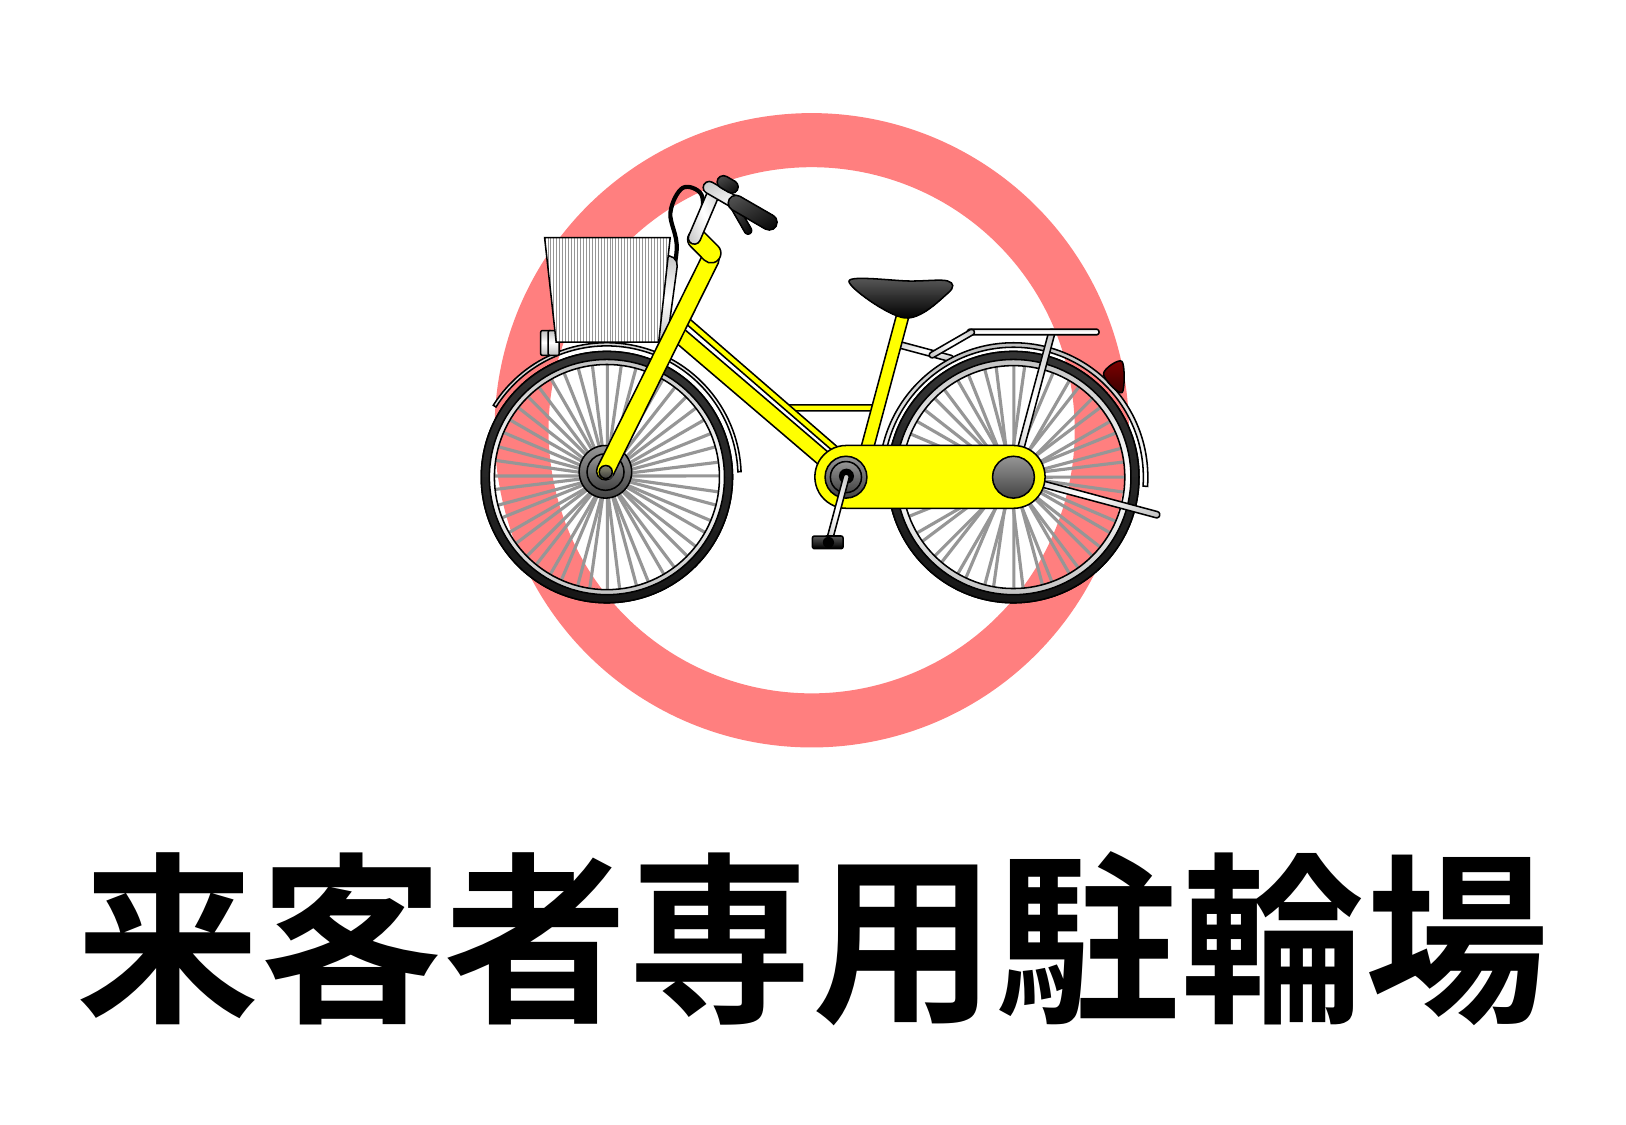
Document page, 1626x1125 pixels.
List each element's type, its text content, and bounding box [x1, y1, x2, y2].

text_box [472, 112, 1163, 748]
text_box 来客者専用駐輪場 [0, 818, 1625, 1053]
